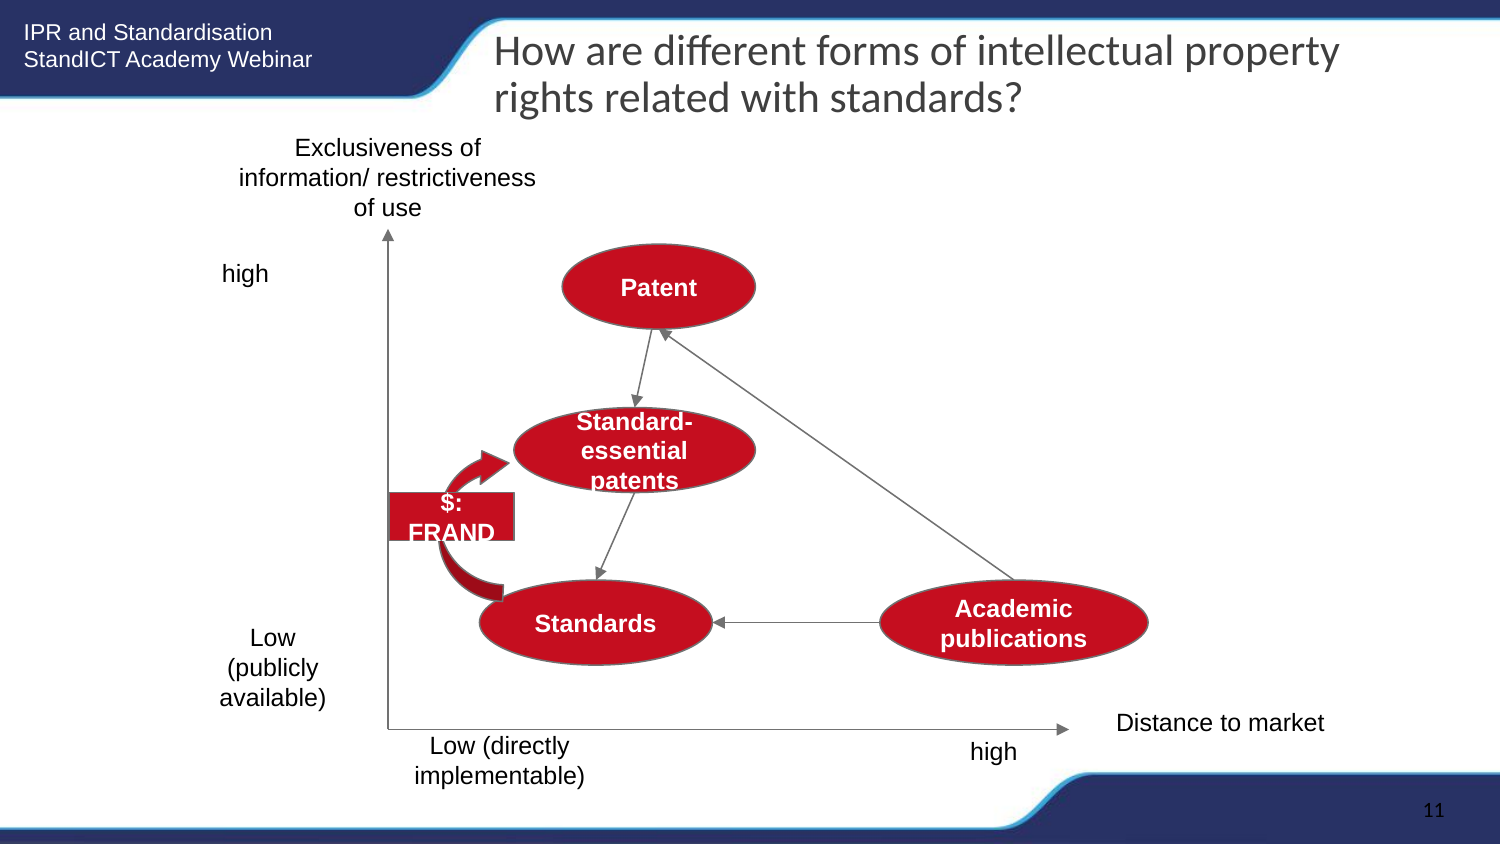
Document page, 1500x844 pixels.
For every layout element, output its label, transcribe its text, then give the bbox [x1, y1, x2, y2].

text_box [194, 124, 1343, 799]
picture [0, 0, 1500, 844]
text_box How are different forms of intellectual property rights related with standards? [482, 21, 1404, 129]
